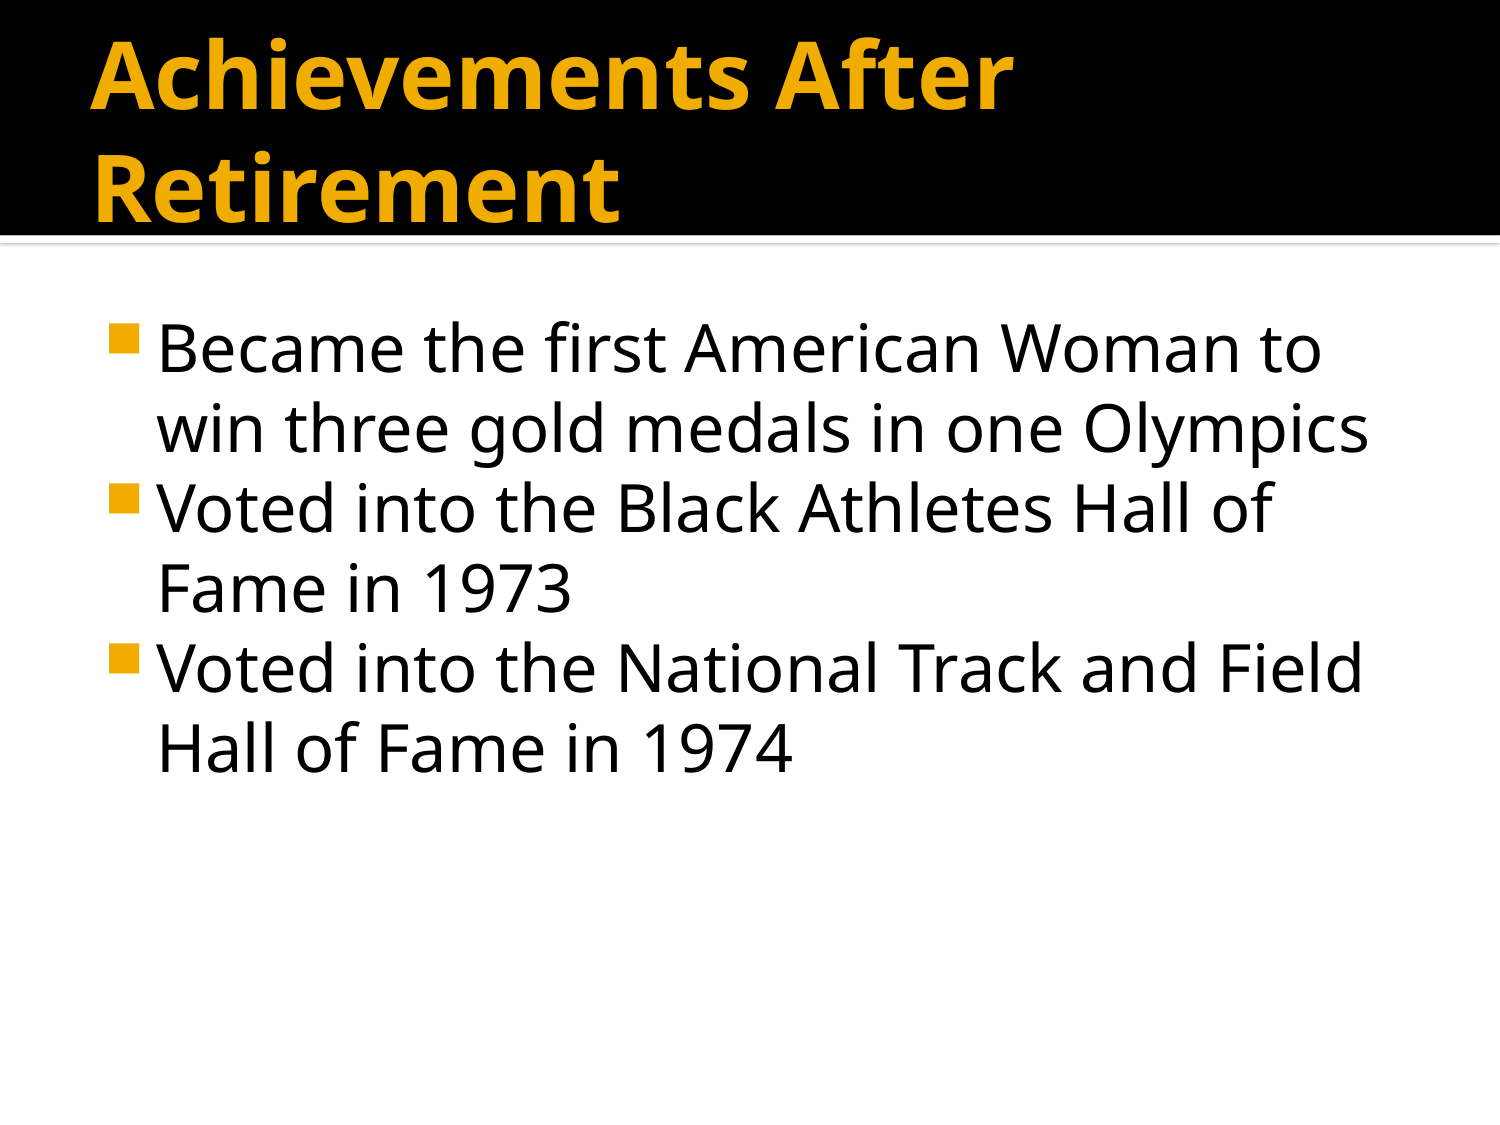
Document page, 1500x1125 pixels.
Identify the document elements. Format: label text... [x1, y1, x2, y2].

list Became the first American Woman to win three gold medals in one Olympics Voted into the Black Athletes Hall of Fame in 1973 Voted into the National Track and Field Hall of Fame in 1974 [75, 291, 1425, 1050]
title Achievements After Retirement [75, 25, 1425, 231]
